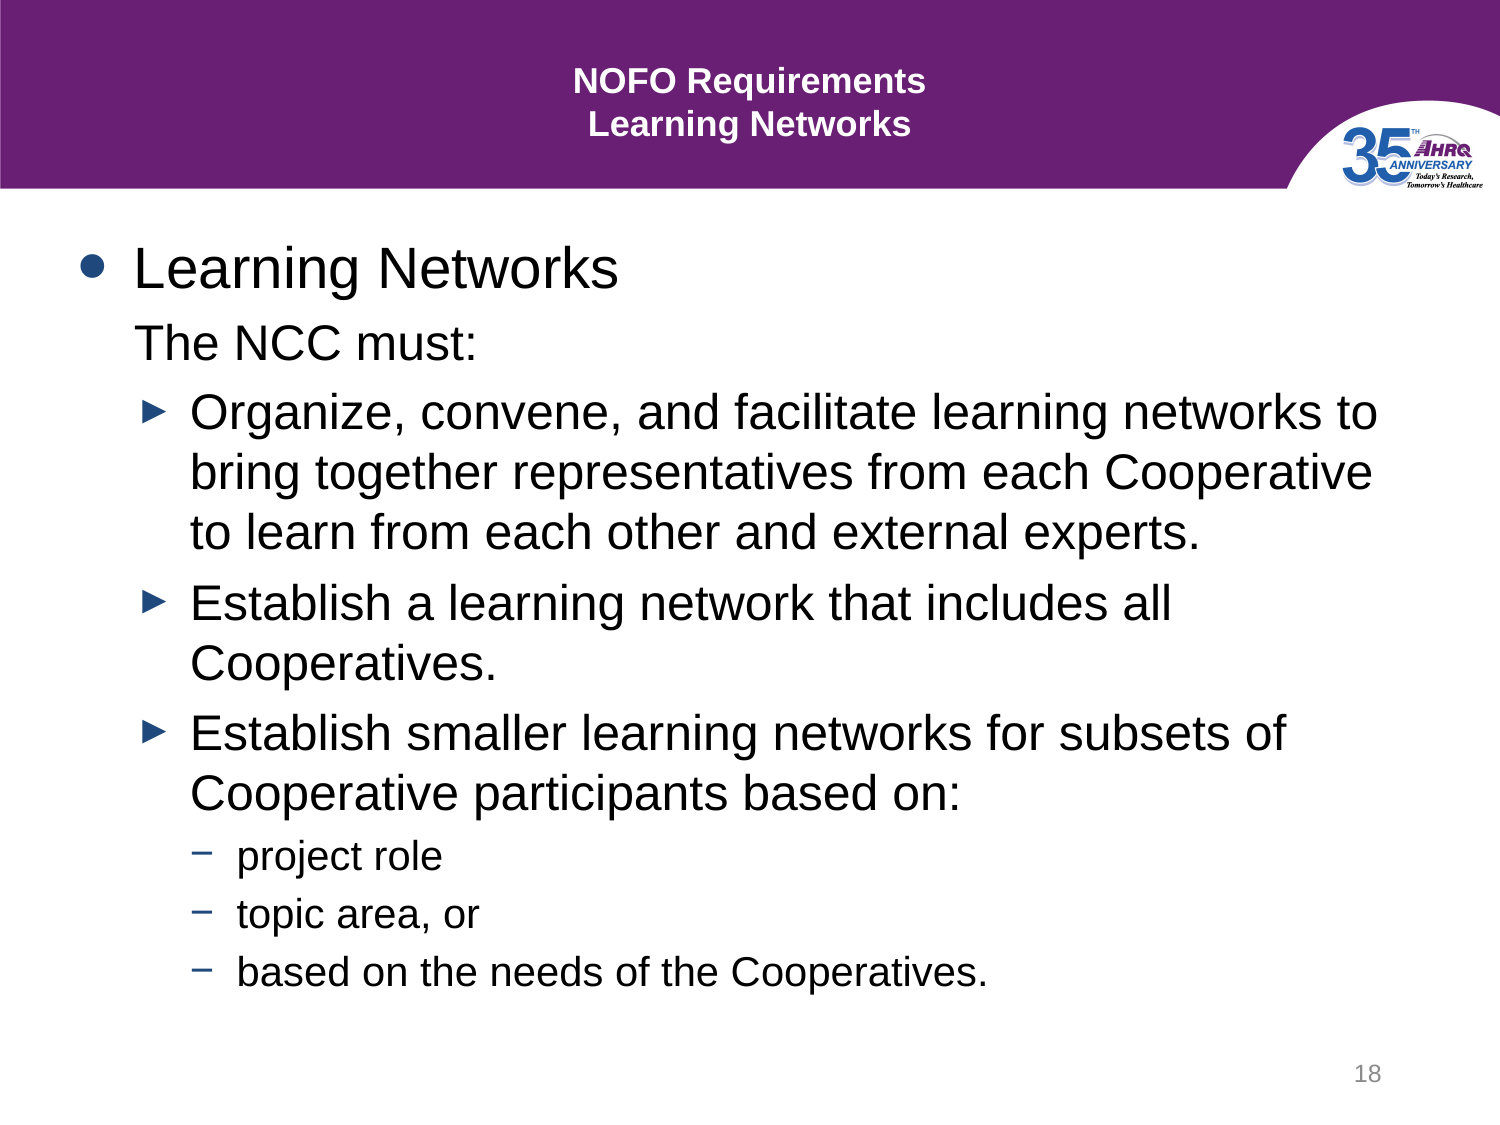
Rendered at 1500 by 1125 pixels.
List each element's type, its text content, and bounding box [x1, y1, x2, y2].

picture [0, 0, 1500, 1125]
title NOFO Requirements Learning Networks [206, 50, 1294, 152]
list Learning Networks The NCC must: Organize, convene, and facilitate learning networks to bring together representatives from each Cooperative to learn from each other and external experts. Establish a learning network that includes all Cooperatives. Establish smaller learning networks for subsets of Cooperative participants based on: project role topic area, or based on the needs of the Cooperatives. [62, 222, 1438, 1073]
slide_number 18 [1059, 1042, 1397, 1103]
